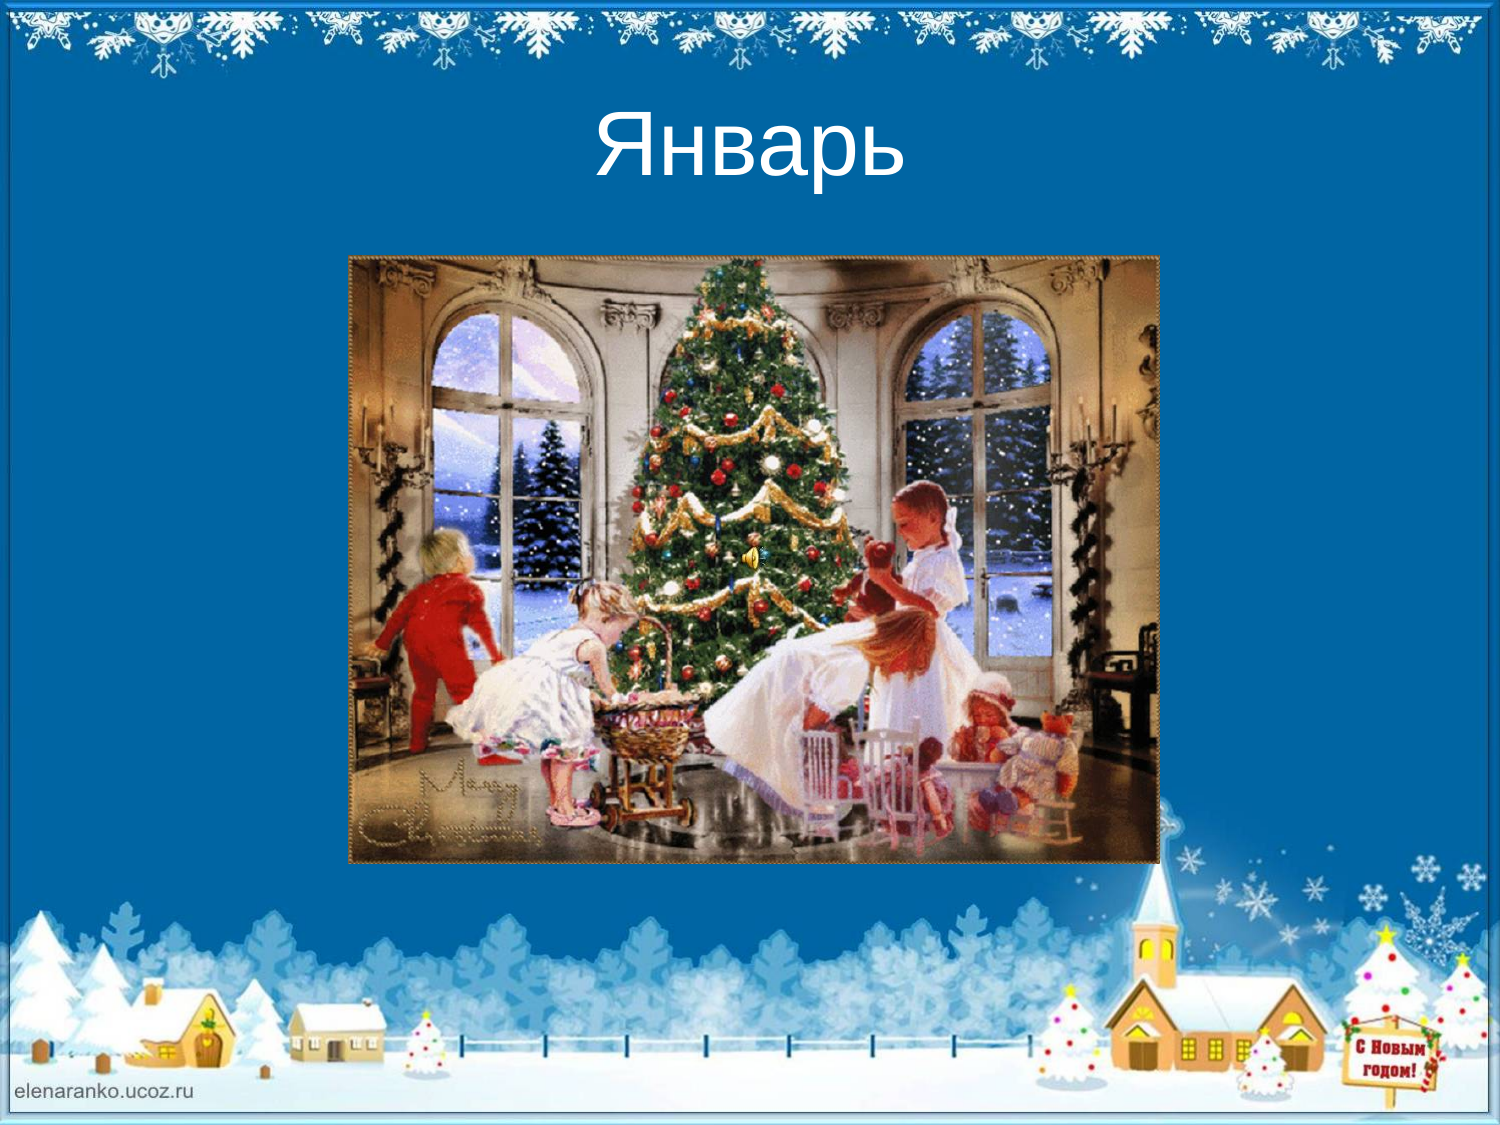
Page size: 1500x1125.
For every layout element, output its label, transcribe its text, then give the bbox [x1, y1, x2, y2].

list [348, 255, 1160, 864]
picture [0, 0, 1500, 1125]
title Январь [75, 45, 1425, 233]
